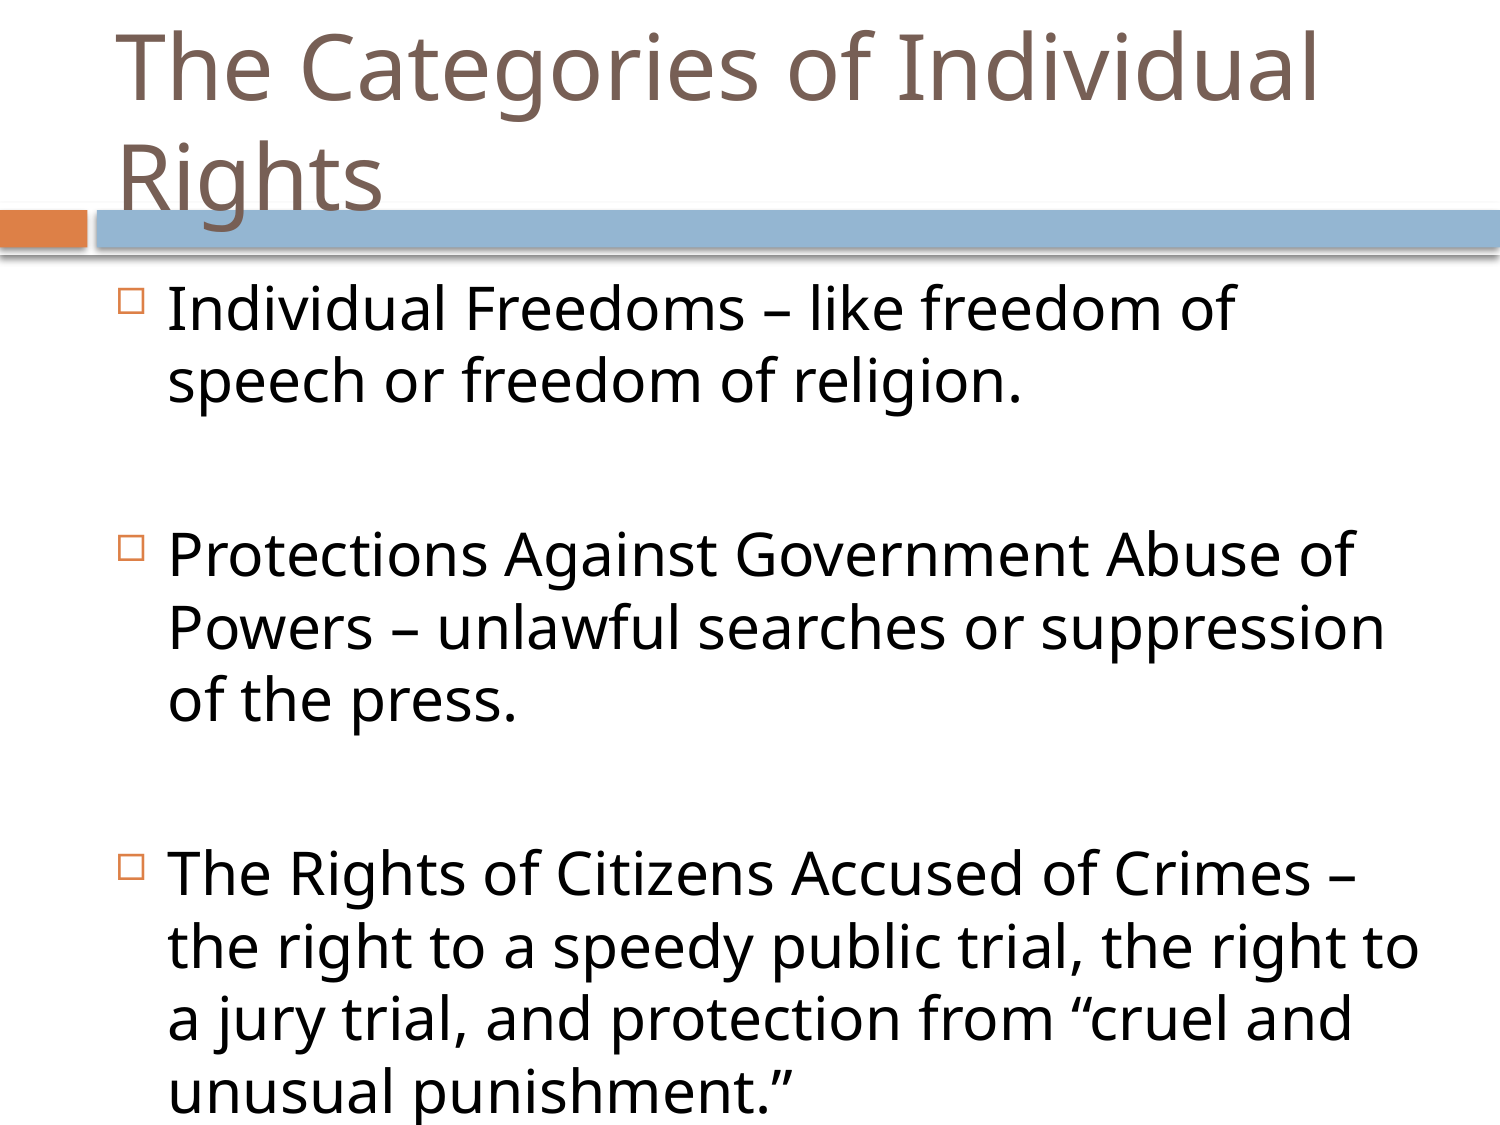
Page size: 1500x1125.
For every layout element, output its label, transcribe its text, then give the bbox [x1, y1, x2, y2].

list Individual Freedoms – like freedom of speech or freedom of religion. Protections Against Government Abuse of Powers – unlawful searches or suppression of the press. The Rights of Citizens Accused of Crimes – the right to a speedy public trial, the right to a jury trial, and protection from “cruel and unusual punishment.” [100, 262, 1438, 1000]
title The Categories of Individual Rights [100, 37, 1438, 200]
